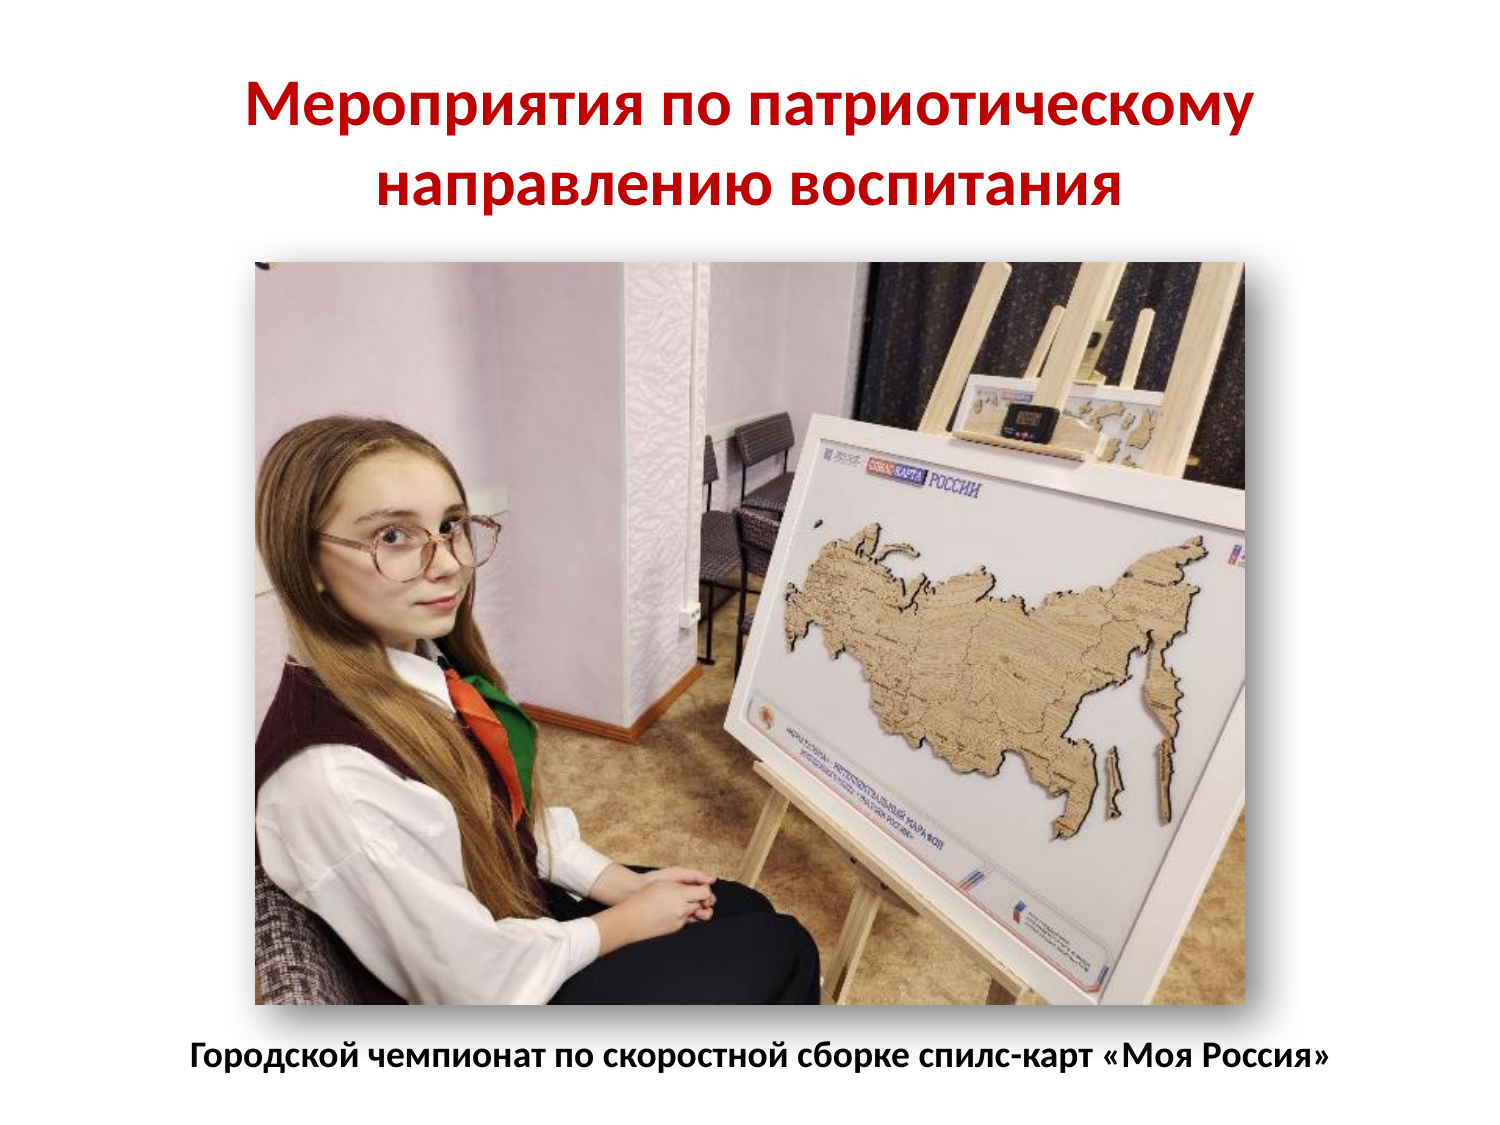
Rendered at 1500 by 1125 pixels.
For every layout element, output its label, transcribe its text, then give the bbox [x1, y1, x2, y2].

title Мероприятия по патриотическому направлению воспитания [75, 45, 1425, 233]
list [254, 262, 1246, 1006]
text_box Городской чемпионат по скоростной сборке спилс-карт «Моя Россия» [175, 1023, 1349, 1083]
